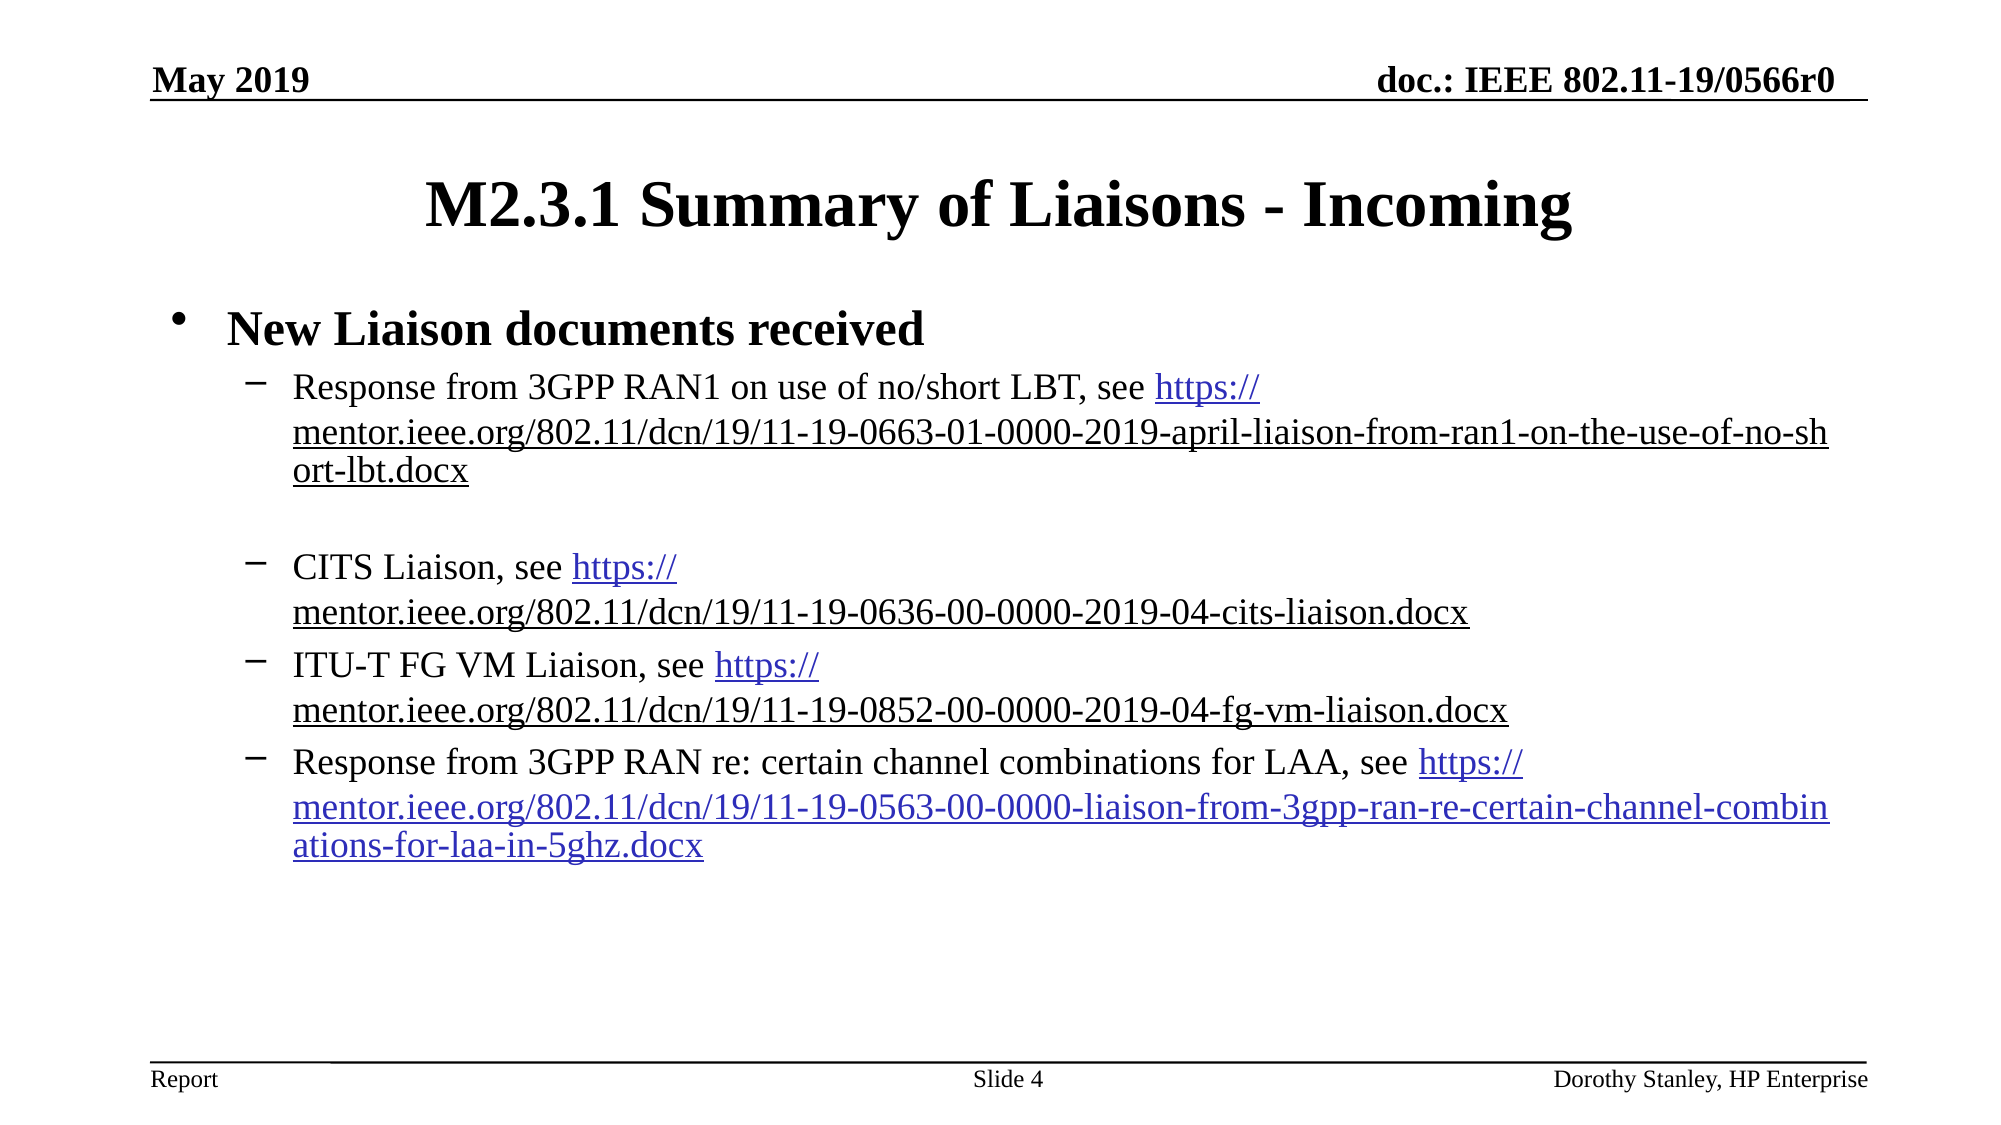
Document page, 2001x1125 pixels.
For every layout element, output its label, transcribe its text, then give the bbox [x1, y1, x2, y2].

title M2.3.1 Summary of Liaisons - Incoming [150, 112, 1850, 288]
list New Liaison documents received Response from 3GPP RAN1 on use of no/short LBT, see https://mentor.ieee.org/802.11/dcn/19/11-19-0663-01-0000-2019-april-liaison-from-ran1-on-the-use-of-no-short-lbt.docx CITS Liaison, see https://mentor.ieee.org/802.11/dcn/19/11-19-0636-00-0000-2019-04-cits-liaison.docx ITU-T FG VM Liaison, see https://mentor.ieee.org/802.11/dcn/19/11-19-0852-00-0000-2019-04-fg-vm-liaison.docx Response from 3GPP RAN re: certain channel combinations for LAA, see https://mentor.ieee.org/802.11/dcn/19/11-19-0563-00-0000-liaison-from-3gpp-ran-re-certain-channel-combinations-for-laa-in-5ghz.docx [155, 287, 1856, 963]
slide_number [152, 54, 406, 101]
footer Dorothy Stanley, HP Enterprise [1512, 1061, 1869, 1093]
slide_number Slide 4 [964, 1061, 1053, 1093]
